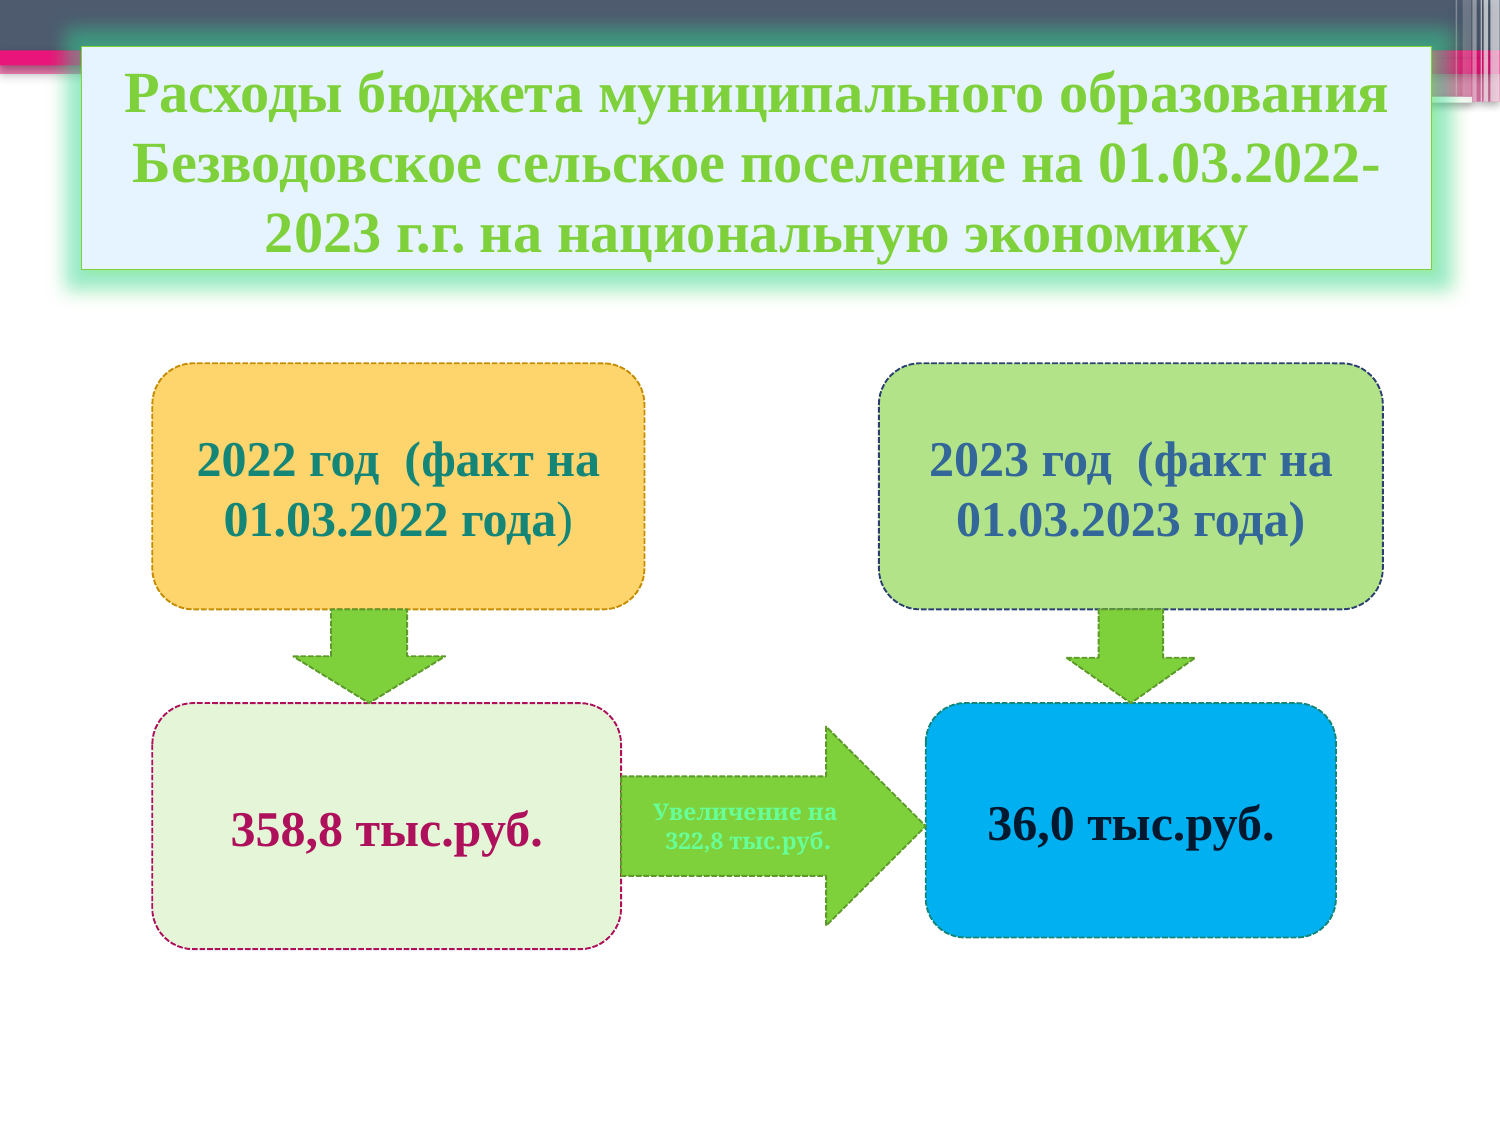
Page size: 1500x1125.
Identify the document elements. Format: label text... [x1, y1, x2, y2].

text_box [292, 608, 447, 704]
text_box 2023 год (факт на 01.03.2023 года) [877, 362, 1384, 611]
text_box Увеличение на 322,8 тыс.руб. [620, 725, 927, 926]
text_box 36,0 тыс.руб. [924, 702, 1337, 939]
text_box 358,8 тыс.руб. [151, 702, 623, 951]
text_box Расходы бюджета муниципального образования Безводовское сельское поселение на 01.03.2022-2023 г.г. на национальную экономику [81, 46, 1432, 270]
text_box 2022 год (факт на 01.03.2022 года) [151, 362, 646, 611]
text_box [1065, 608, 1196, 704]
